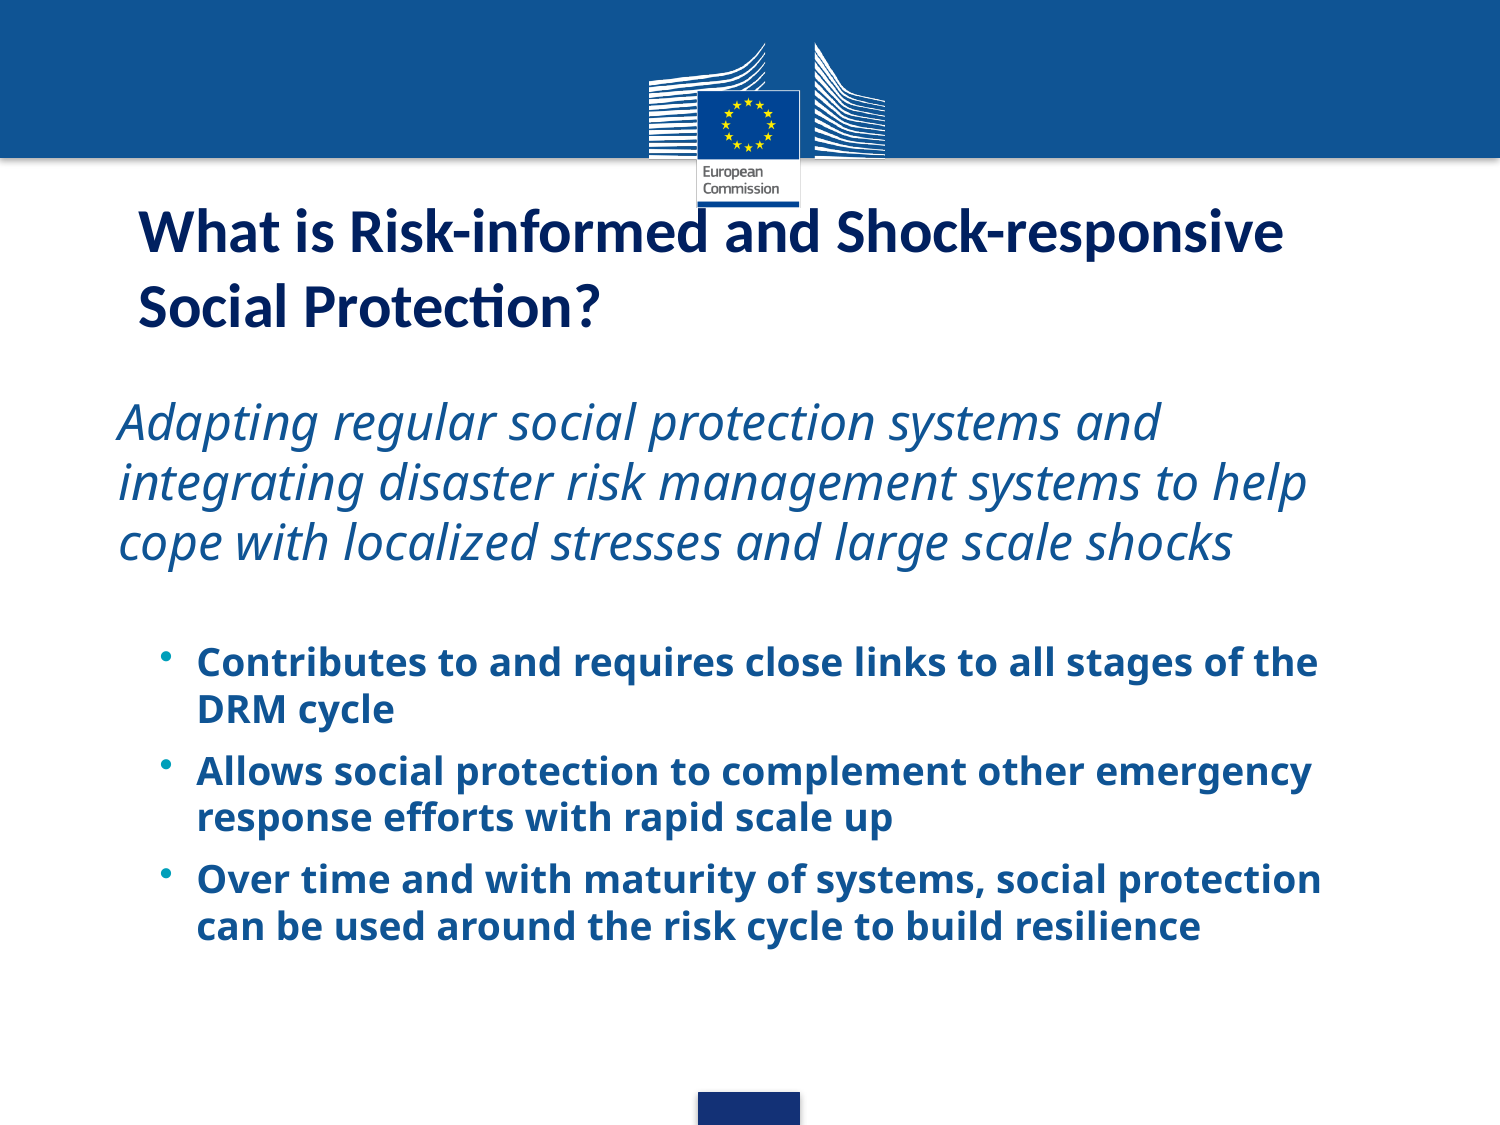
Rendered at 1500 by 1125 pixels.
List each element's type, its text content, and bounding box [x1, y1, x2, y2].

title What is Risk-informed and Shock-responsive Social Protection? [64, 202, 1359, 327]
picture [649, 42, 885, 202]
list Adapting regular social protection systems and integrating disaster risk management systems to help cope with localized stresses and large scale shocks Contributes to and requires close links to all stages of the DRM cycle Allows social protection to complement other emergency response efforts with rapid scale up Over time and with maturity of systems, social protection can be used around the risk cycle to build resilience [103, 383, 1362, 965]
